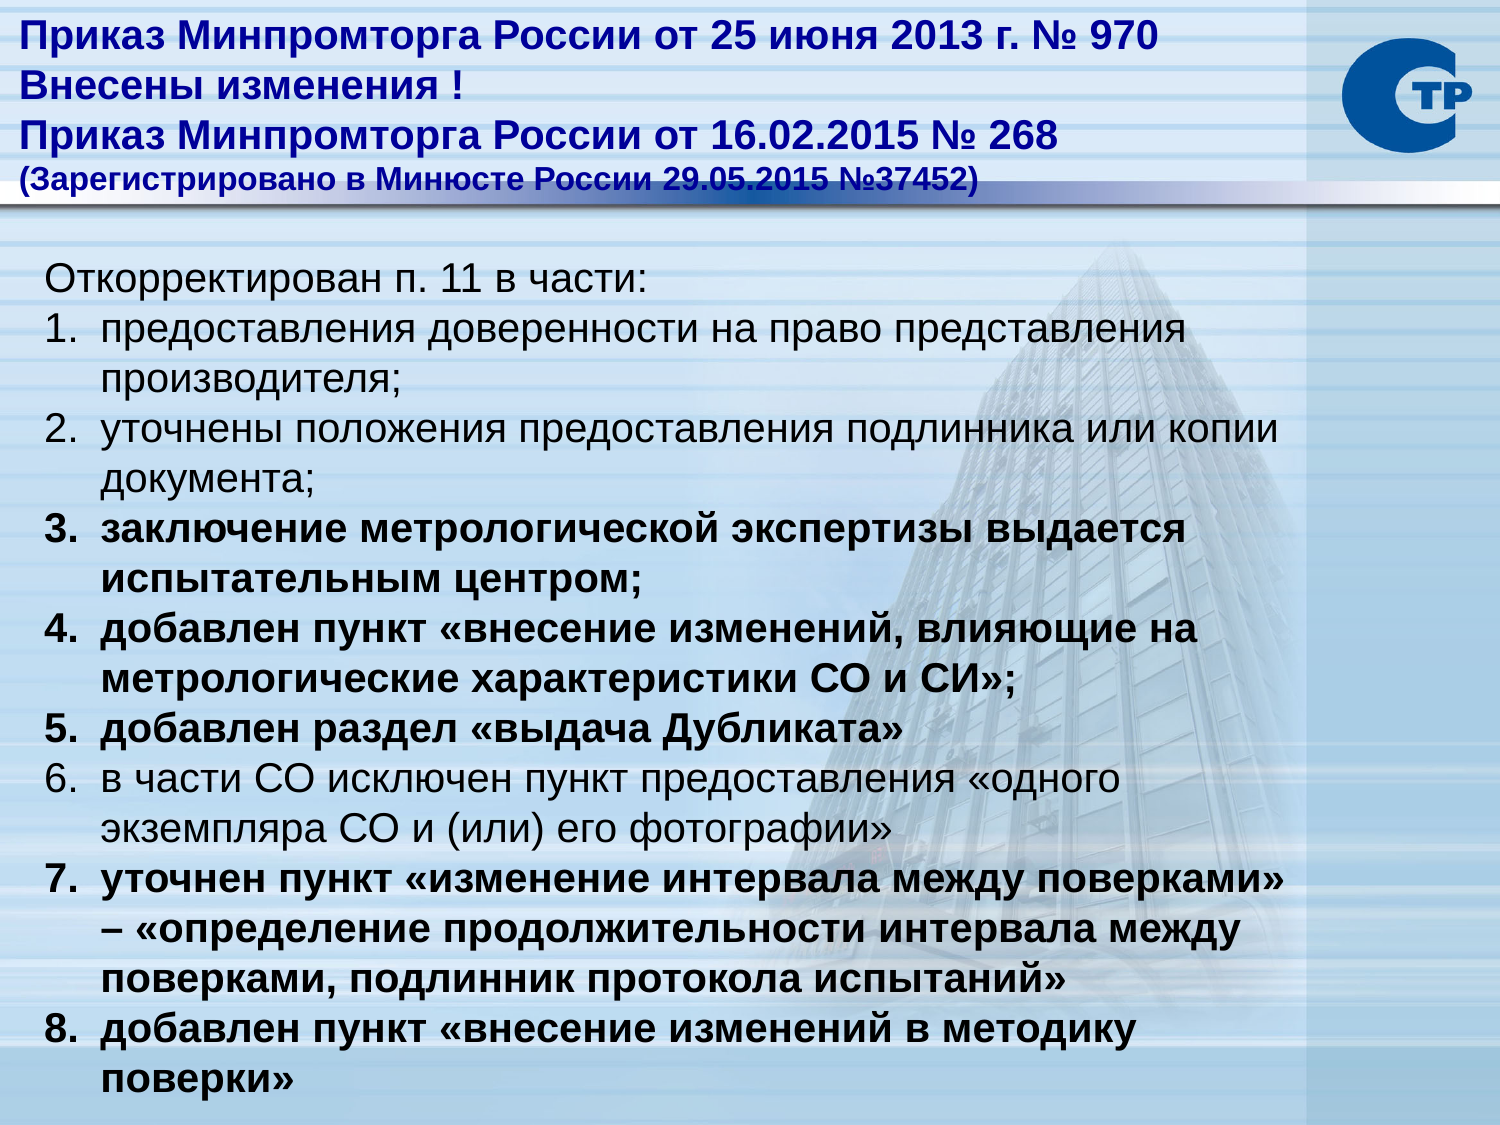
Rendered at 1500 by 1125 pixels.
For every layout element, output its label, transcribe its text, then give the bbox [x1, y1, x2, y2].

picture [0, 0, 1500, 1125]
text_box Приказ Минпромторга России от 25 июня 2013 г. № 970 Внесены изменения ! Приказ Минпромторга России от 16.02.2015 № 268 (Зарегистрировано в Минюсте России 29.05.2015 №37452) [3, 0, 1175, 205]
text_box Откорректирован п. 11 в части: предоставления доверенности на право представления производителя; уточнены положения предоставления подлинника или копии документа; заключение метрологической экспертизы выдается испытательным центром; добавлен пункт «внесение изменений, влияющие на метрологические характеристики СО и СИ»; добавлен раздел «выдача Дубликата» в части СО исключен пункт предоставления «одного экземпляра СО и (или) его фотографии» уточнен пункт «изменение интервала между поверками» – «определение продолжительности интервала между поверками, подлинник протокола испытаний» добавлен пункт «внесение изменений в методику поверки» [29, 243, 1306, 1125]
